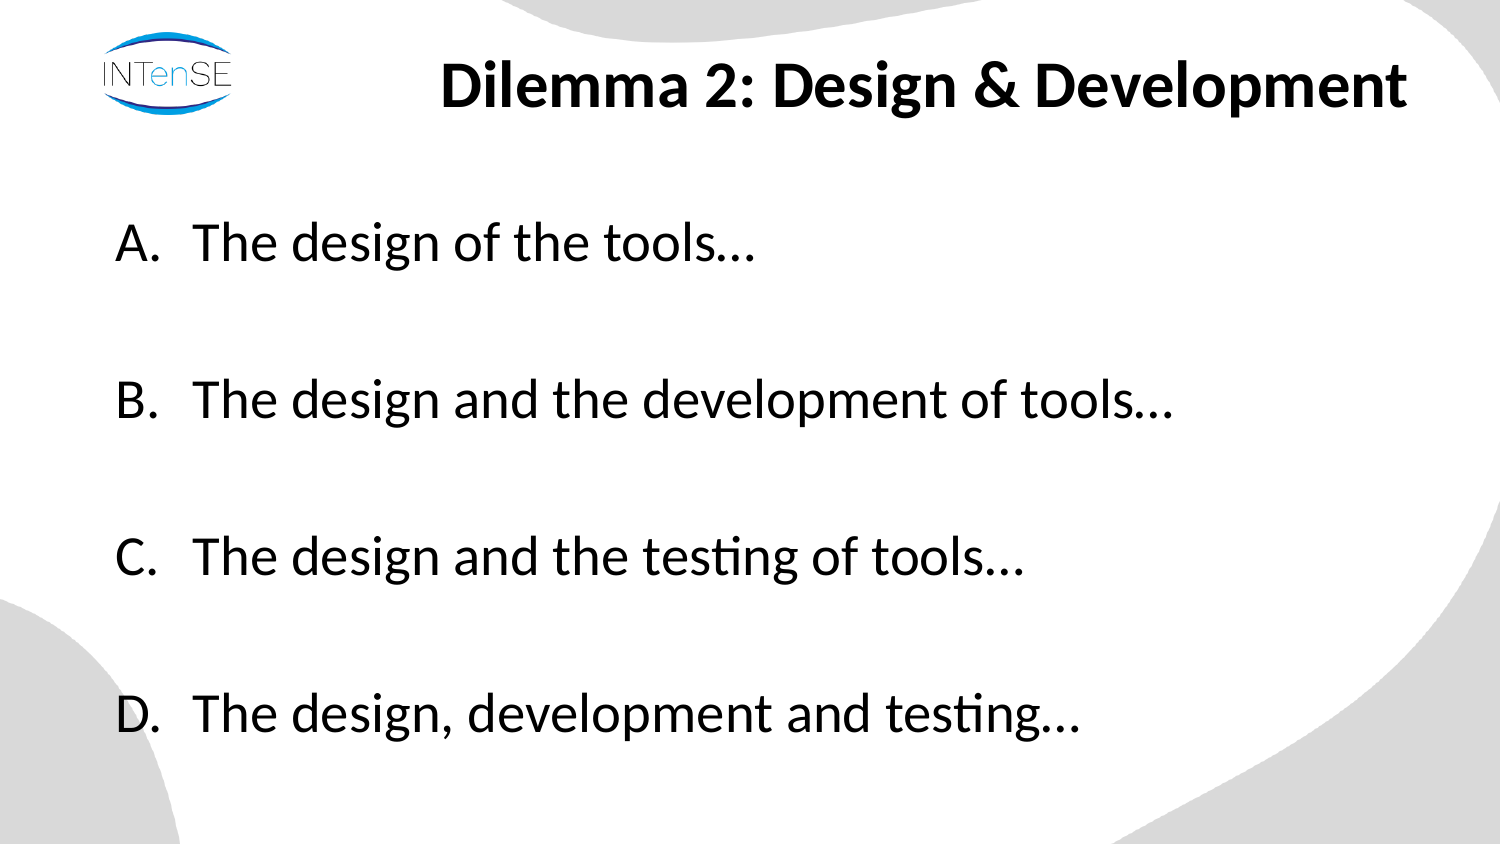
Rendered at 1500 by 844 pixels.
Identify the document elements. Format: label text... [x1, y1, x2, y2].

list The design of the tools… The design and the development of tools… The design and the testing of tools… The design, development and testing… [100, 196, 1425, 754]
title Dilemma 2: Design & Development [277, 33, 1425, 175]
picture [0, 0, 1500, 844]
